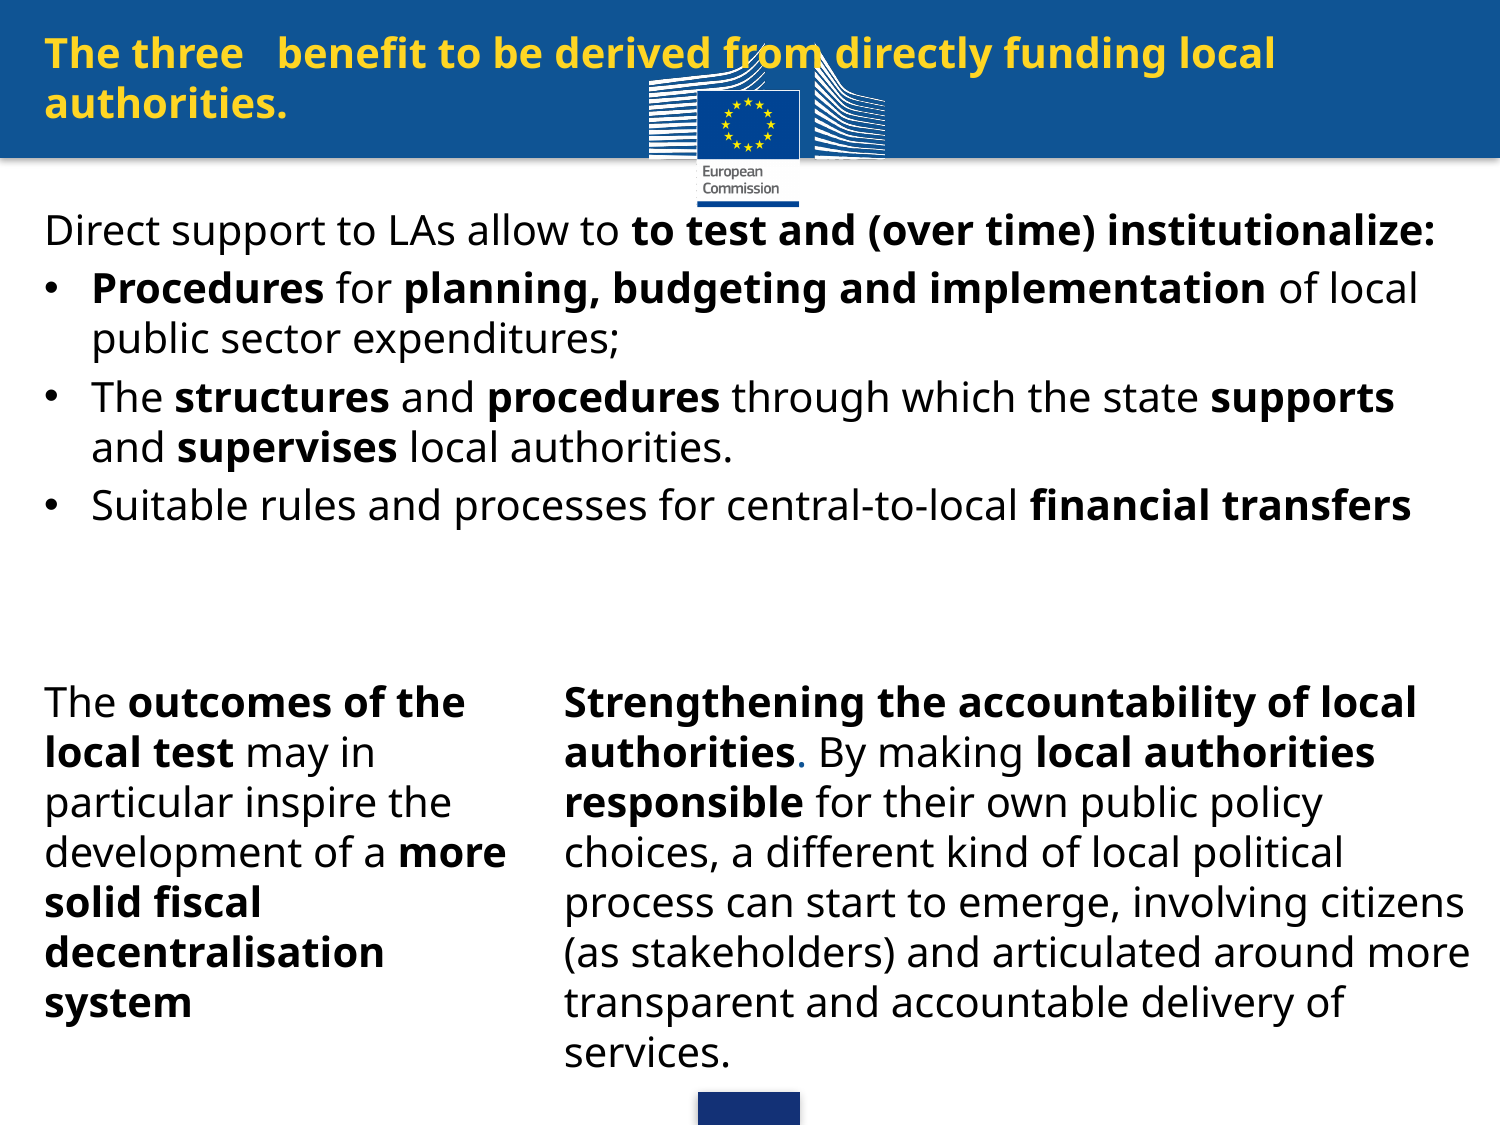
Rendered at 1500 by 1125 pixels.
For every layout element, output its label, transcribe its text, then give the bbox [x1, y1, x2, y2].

text_box Strengthening the accountability of local authorities. By making local authorities responsible for their own public policy choices, a different kind of local political process can start to emerge, involving citizens (as stakeholders) and articulated around more transparent and accountable delivery of services. [549, 668, 1500, 1084]
text_box The outcomes of the local test may in particular inspire the development of a more solid fiscal decentralisation system [29, 668, 540, 1034]
text_box Direct support to LAs allow to to test and (over time) institutionalize: Procedures for planning, budgeting and implementation of local public sector expenditures; The structures and procedures through which the state supports and supervises local authorities. Suitable rules and processes for central-to-local financial transfers [29, 196, 1471, 634]
picture [649, 134, 885, 196]
text_box The three benefit to be derived from directly funding local authorities. [29, 19, 1333, 134]
